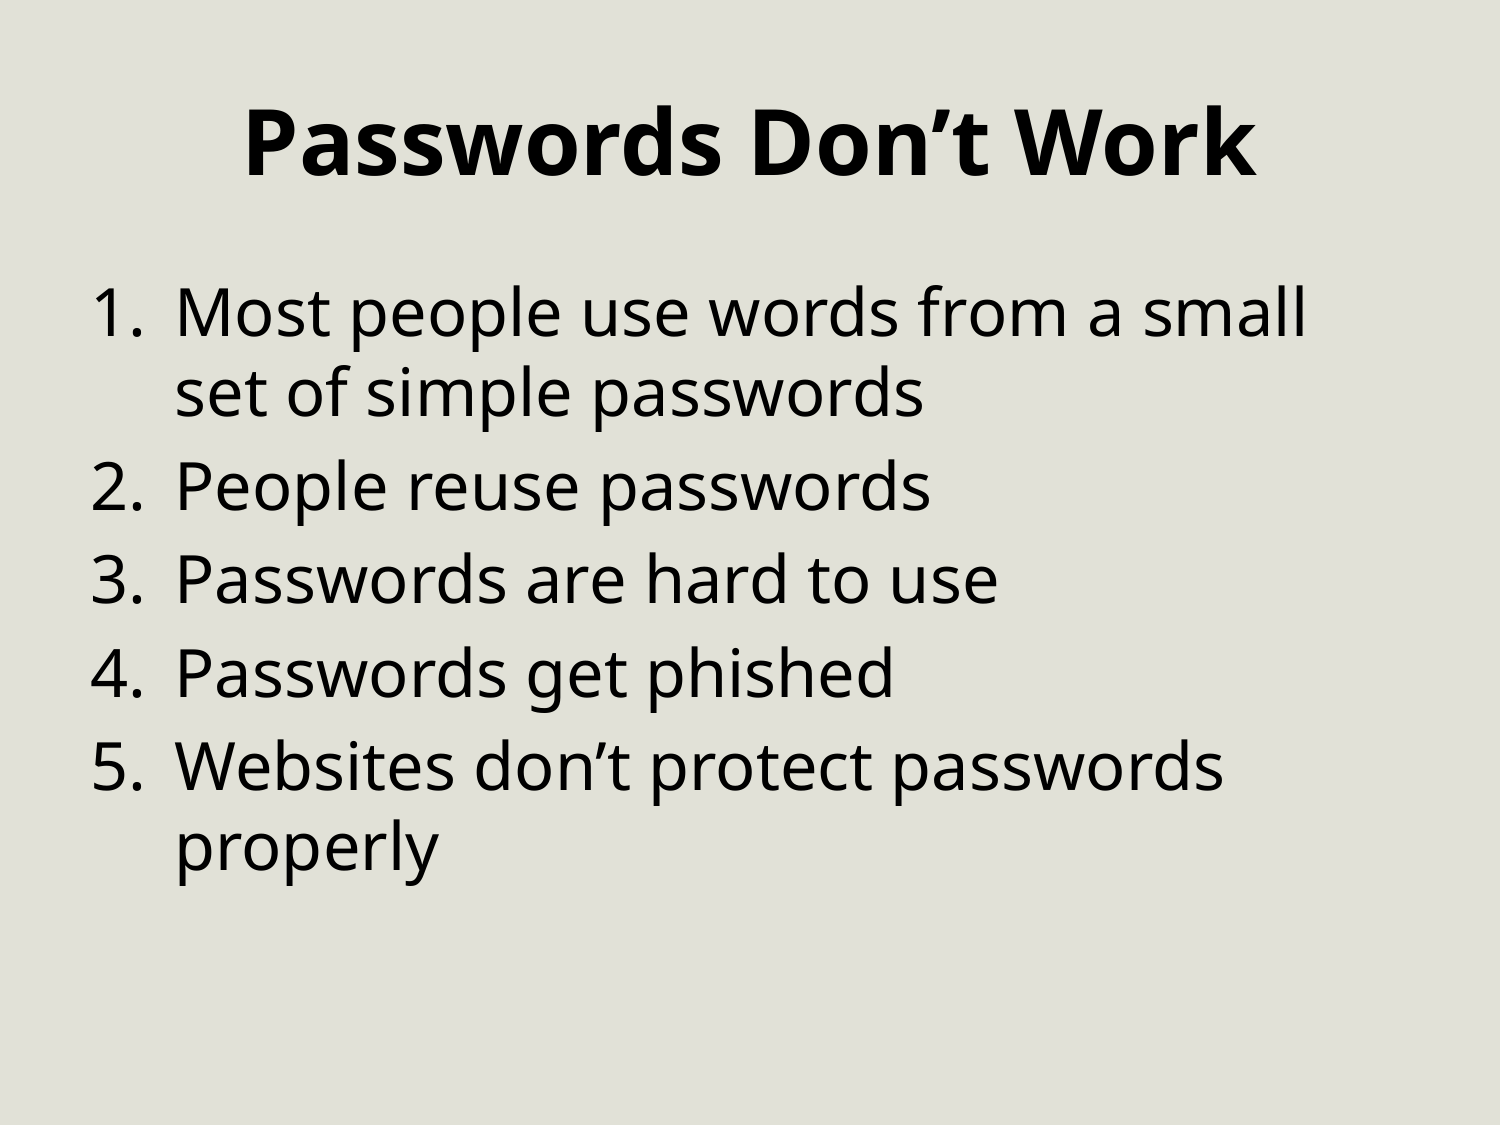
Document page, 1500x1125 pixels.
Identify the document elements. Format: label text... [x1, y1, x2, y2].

list Most people use words from a small set of simple passwords People reuse passwords Passwords are hard to use Passwords get phished Websites don’t protect passwords properly [75, 262, 1425, 1005]
title Passwords Don’t Work [75, 45, 1425, 233]
